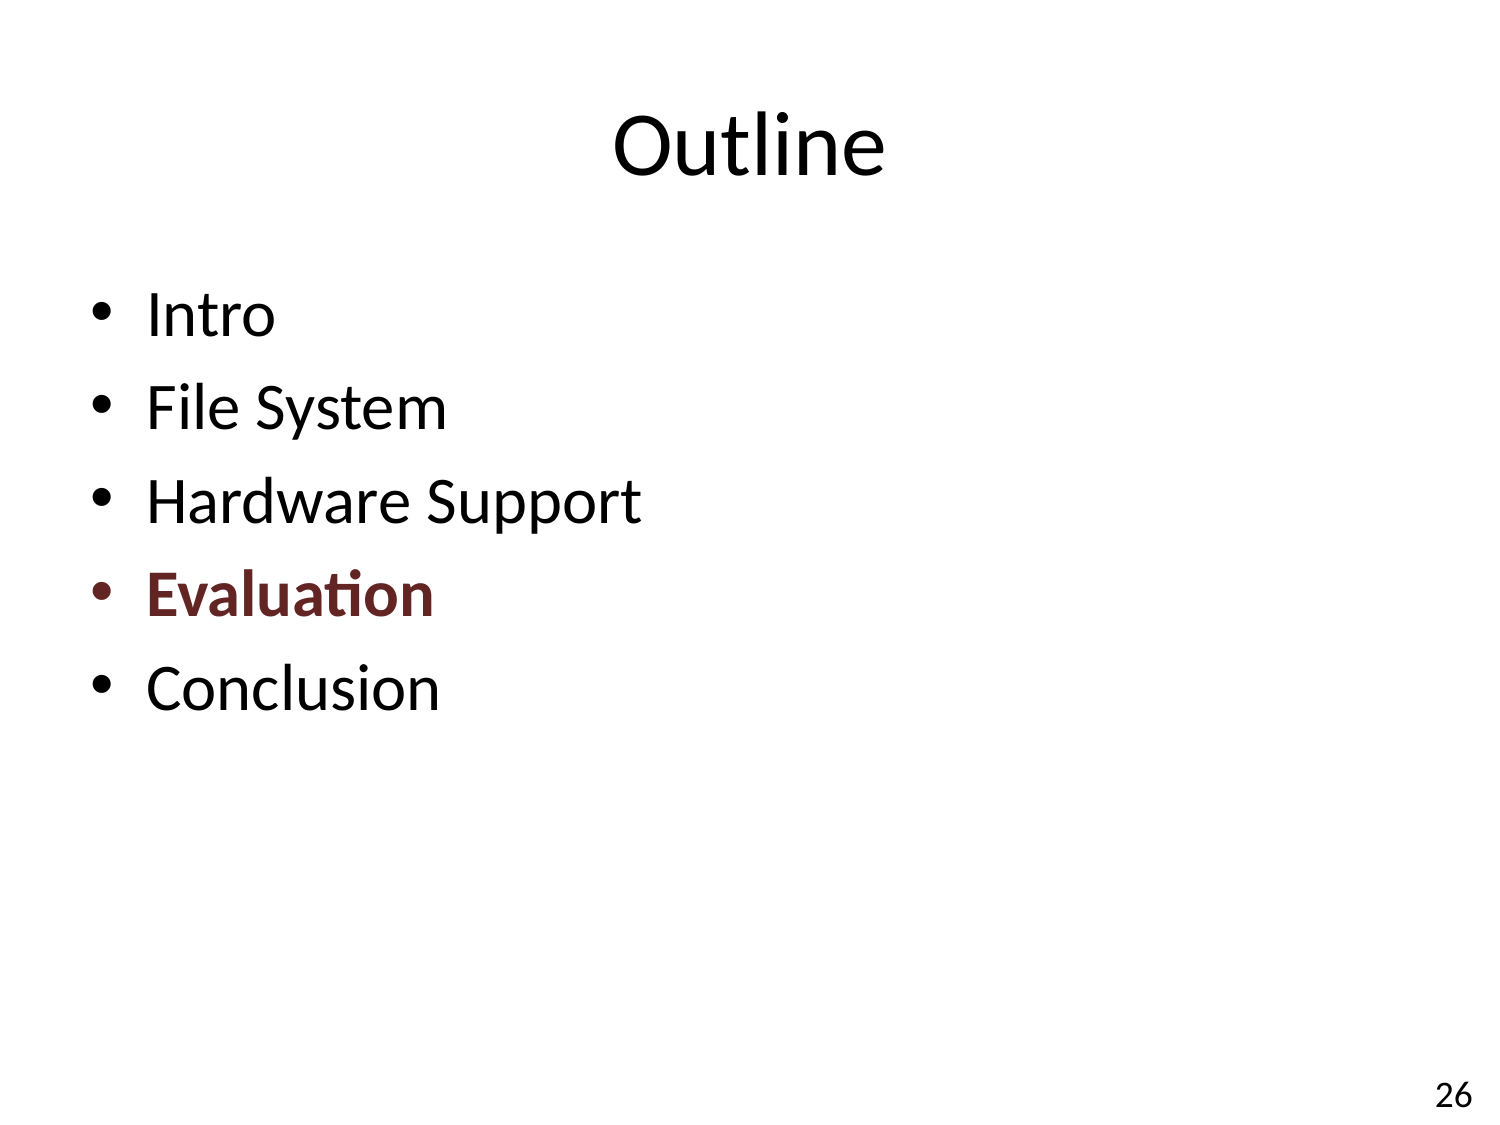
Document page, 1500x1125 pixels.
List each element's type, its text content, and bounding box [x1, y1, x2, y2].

list Intro File System Hardware Support Evaluation Conclusion [75, 262, 1425, 1005]
slide_number 26 [1137, 1062, 1488, 1123]
title Outline [75, 45, 1425, 233]
